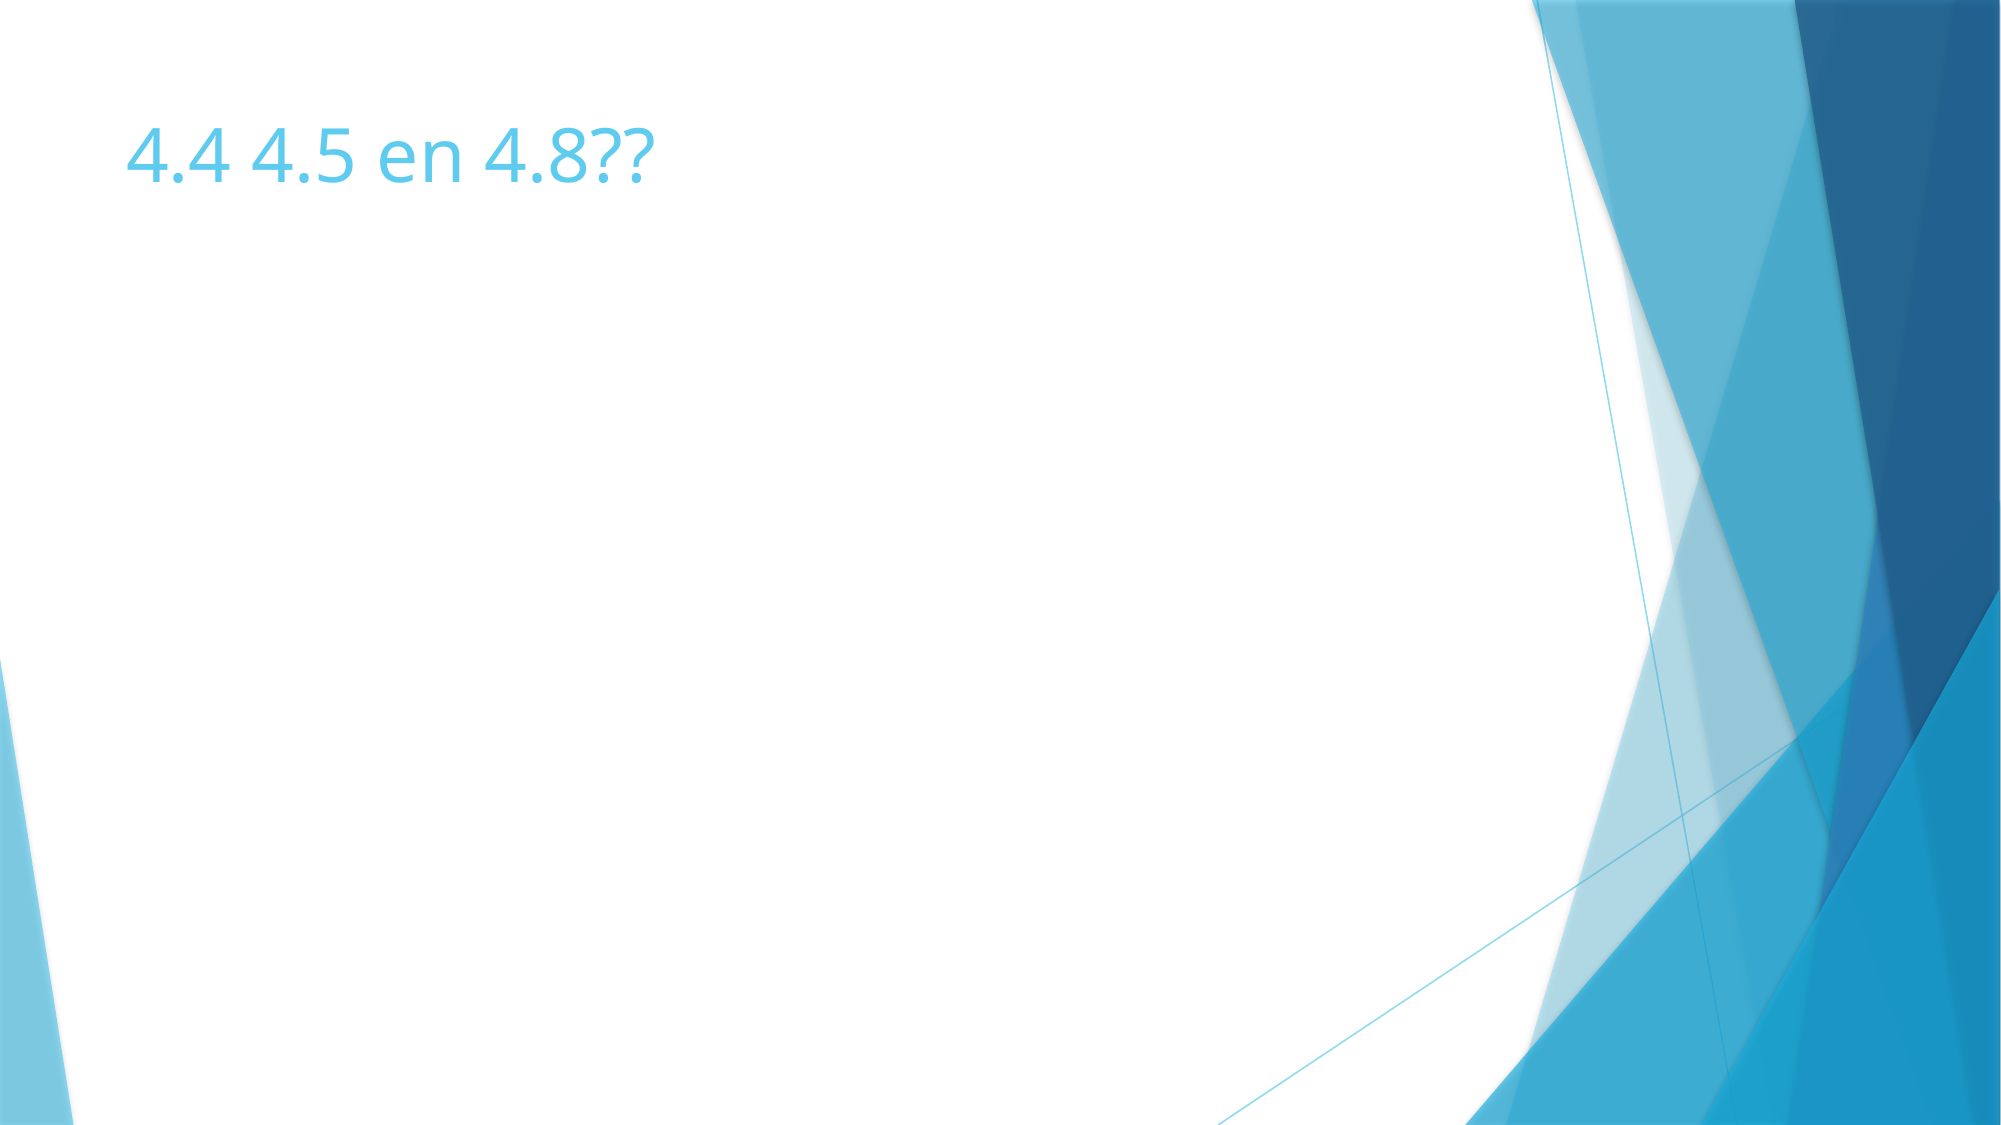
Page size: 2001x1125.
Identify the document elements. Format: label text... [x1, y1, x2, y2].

title 4.4 4.5 en 4.8?? [111, 99, 1522, 317]
